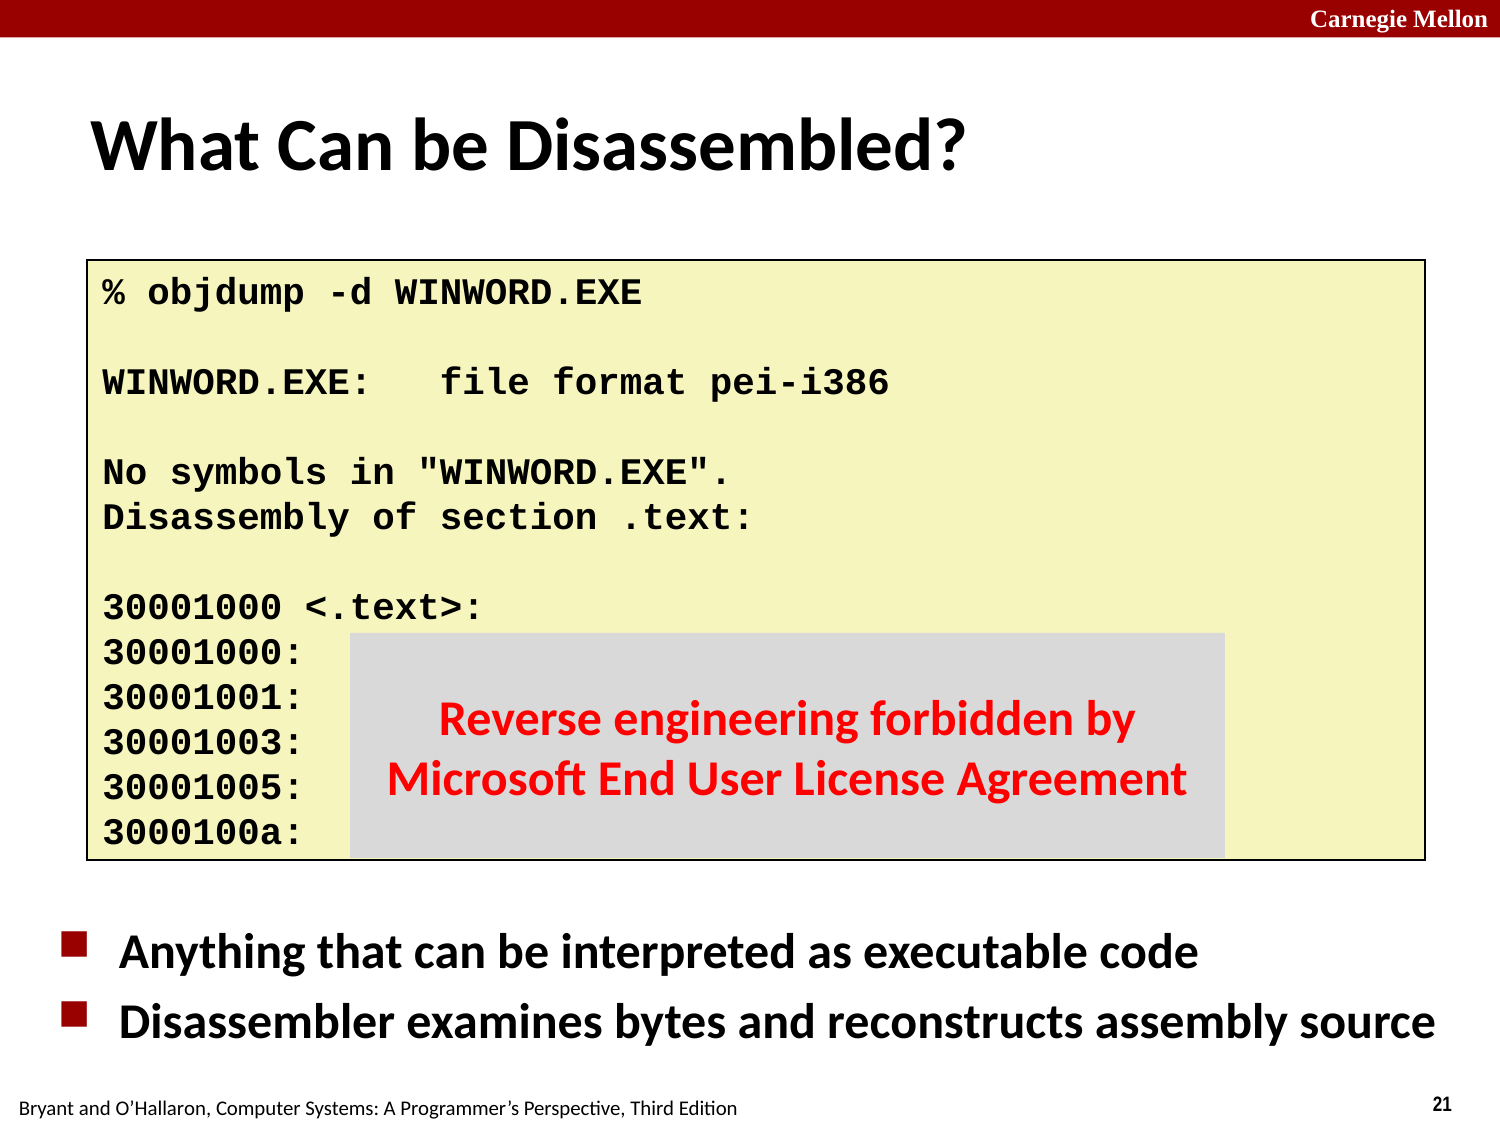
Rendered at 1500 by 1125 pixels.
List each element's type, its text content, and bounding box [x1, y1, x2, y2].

list Anything that can be interpreted as executable code Disassembler examines bytes and reconstructs assembly source [47, 910, 1463, 1125]
text_box Reverse engineering forbidden by Microsoft End User License Agreement [350, 632, 1225, 858]
title What Can be Disassembled? [74, 93, 1249, 188]
text_box % objdump -d WINWORD.EXE WINWORD.EXE: file format pei-i386 No symbols in "WINWORD.EXE". Disassembly of section .text: 30001000 <.text>: 30001000: 55 push %ebp 30001001: 8b ec mov %esp,%ebp 30001003: 6a ff push $0xffffffff 30001005: 68 90 10 00 30 push $0x30001090 3000100a: 68 91 dc 4c 30 push $0x304cdc91 [87, 260, 1425, 860]
